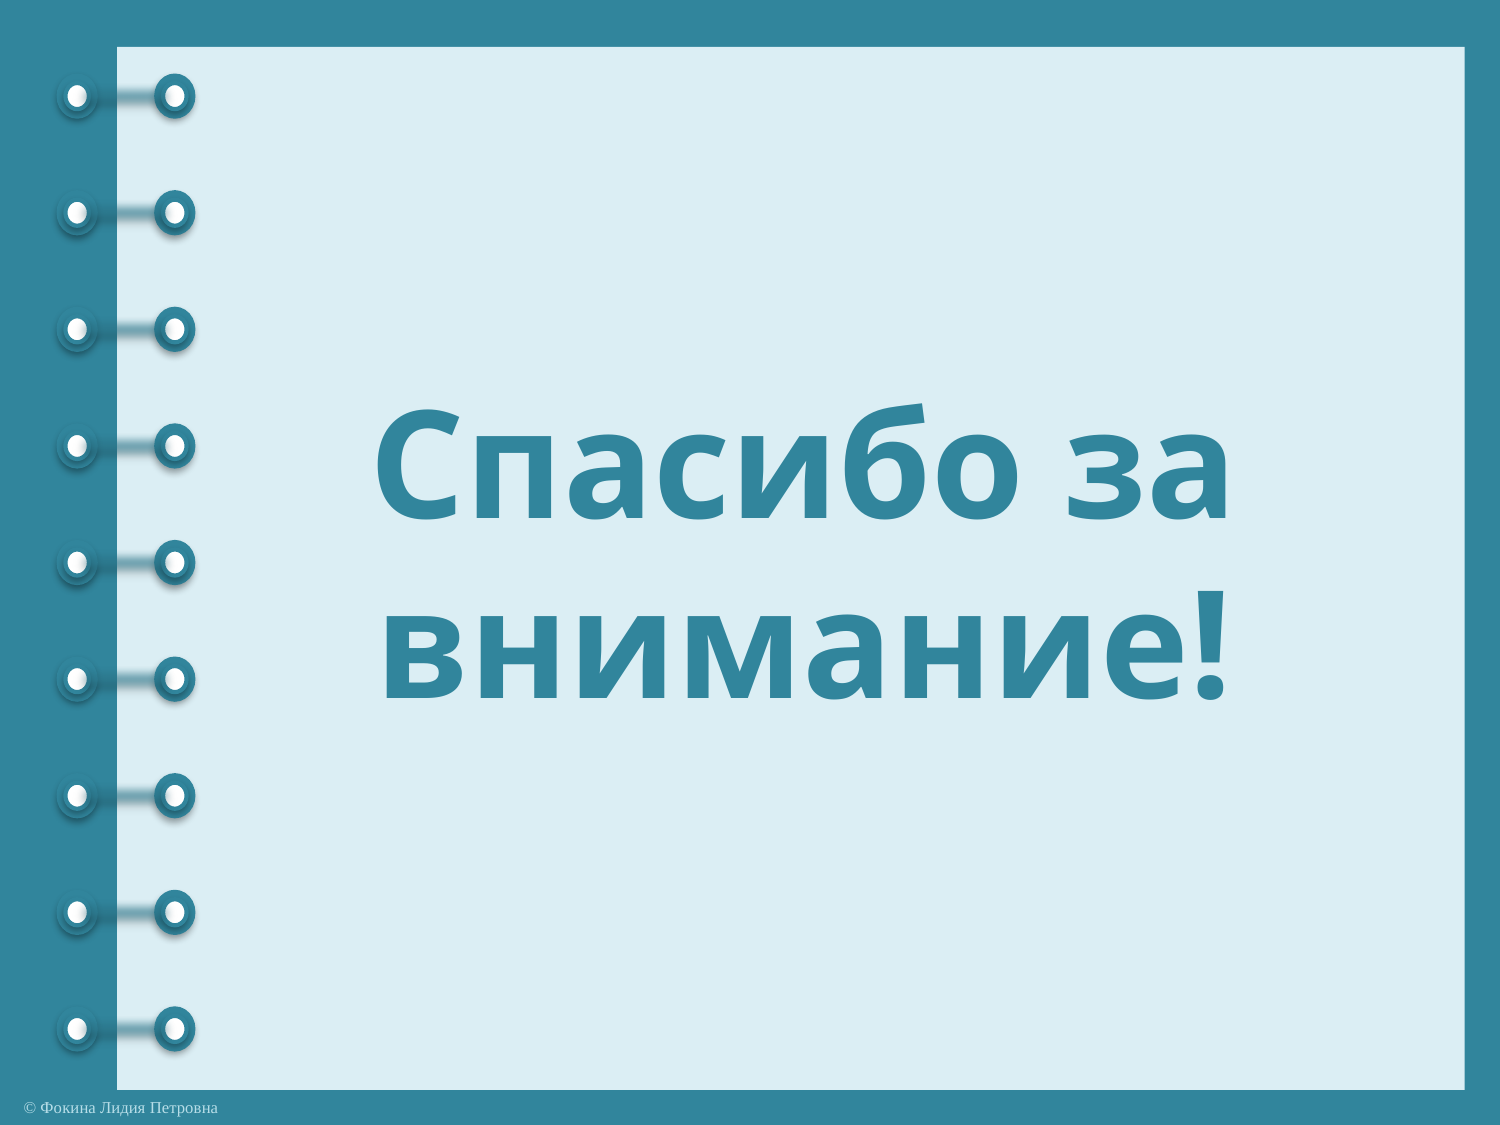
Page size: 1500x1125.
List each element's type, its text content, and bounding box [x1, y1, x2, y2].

text_box Спасибо за внимание! [135, 361, 1472, 737]
